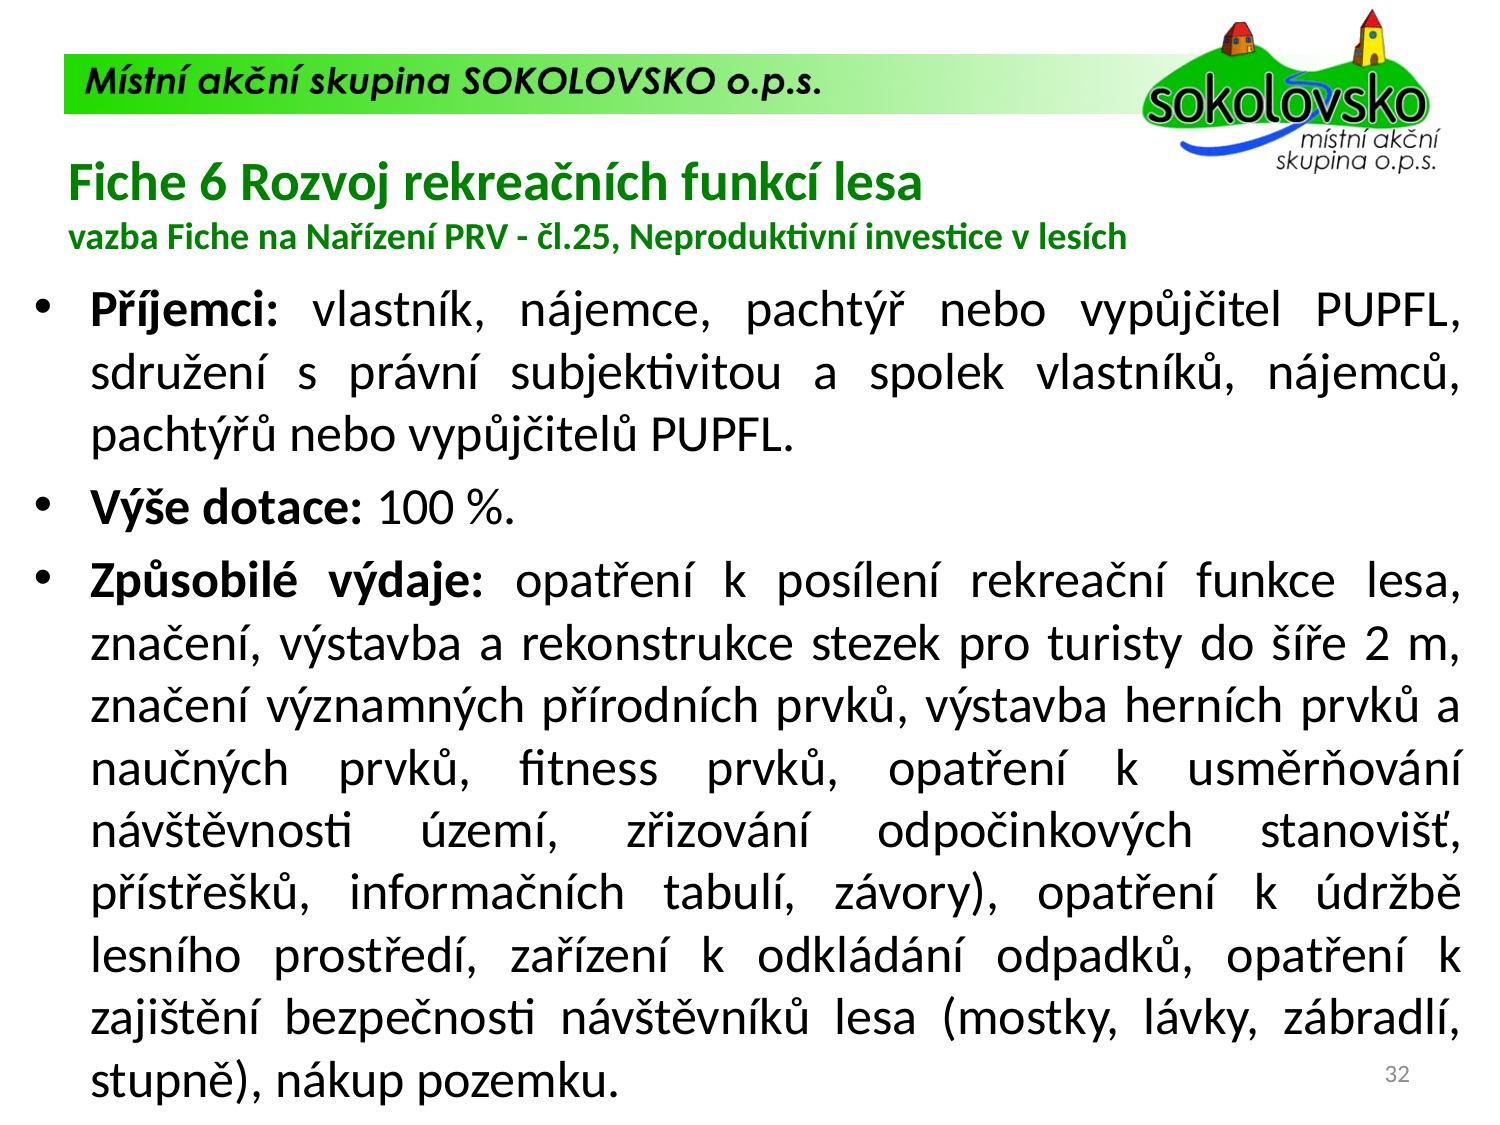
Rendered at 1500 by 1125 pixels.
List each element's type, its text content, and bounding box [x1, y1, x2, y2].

picture [64, 0, 1455, 197]
slide_number 32 [1074, 1042, 1425, 1103]
list Příjemci: vlastník, nájemce, pachtýř nebo vypůjčitel PUPFL, sdružení s právní subjektivitou a spolek vlastníků, nájemců, pachtýřů nebo vypůjčitelů PUPFL. Výše dotace: 100 %. Způsobilé výdaje: opatření k posílení rekreační funkce lesa, značení, výstavba a rekonstrukce stezek pro turisty do šíře 2 m, značení významných přírodních prvků, výstavba herních prvků a naučných prvků, fitness prvků, opatření k usměrňování návštěvnosti území, zřizování odpočinkových stanovišť, přístřešků, informačních tabulí, závory), opatření k údržbě lesního prostředí, zařízení k odkládání odpadků, opatření k zajištění bezpečnosti návštěvníků lesa (mostky, lávky, zábradlí, stupně), nákup pozemku. [18, 267, 1478, 1125]
title Fiche 6 Rozvoj rekreačních funkcí lesa vazba Fiche na Nařízení PRV - čl.25, Neproduktivní investice v lesích [53, 137, 1404, 266]
